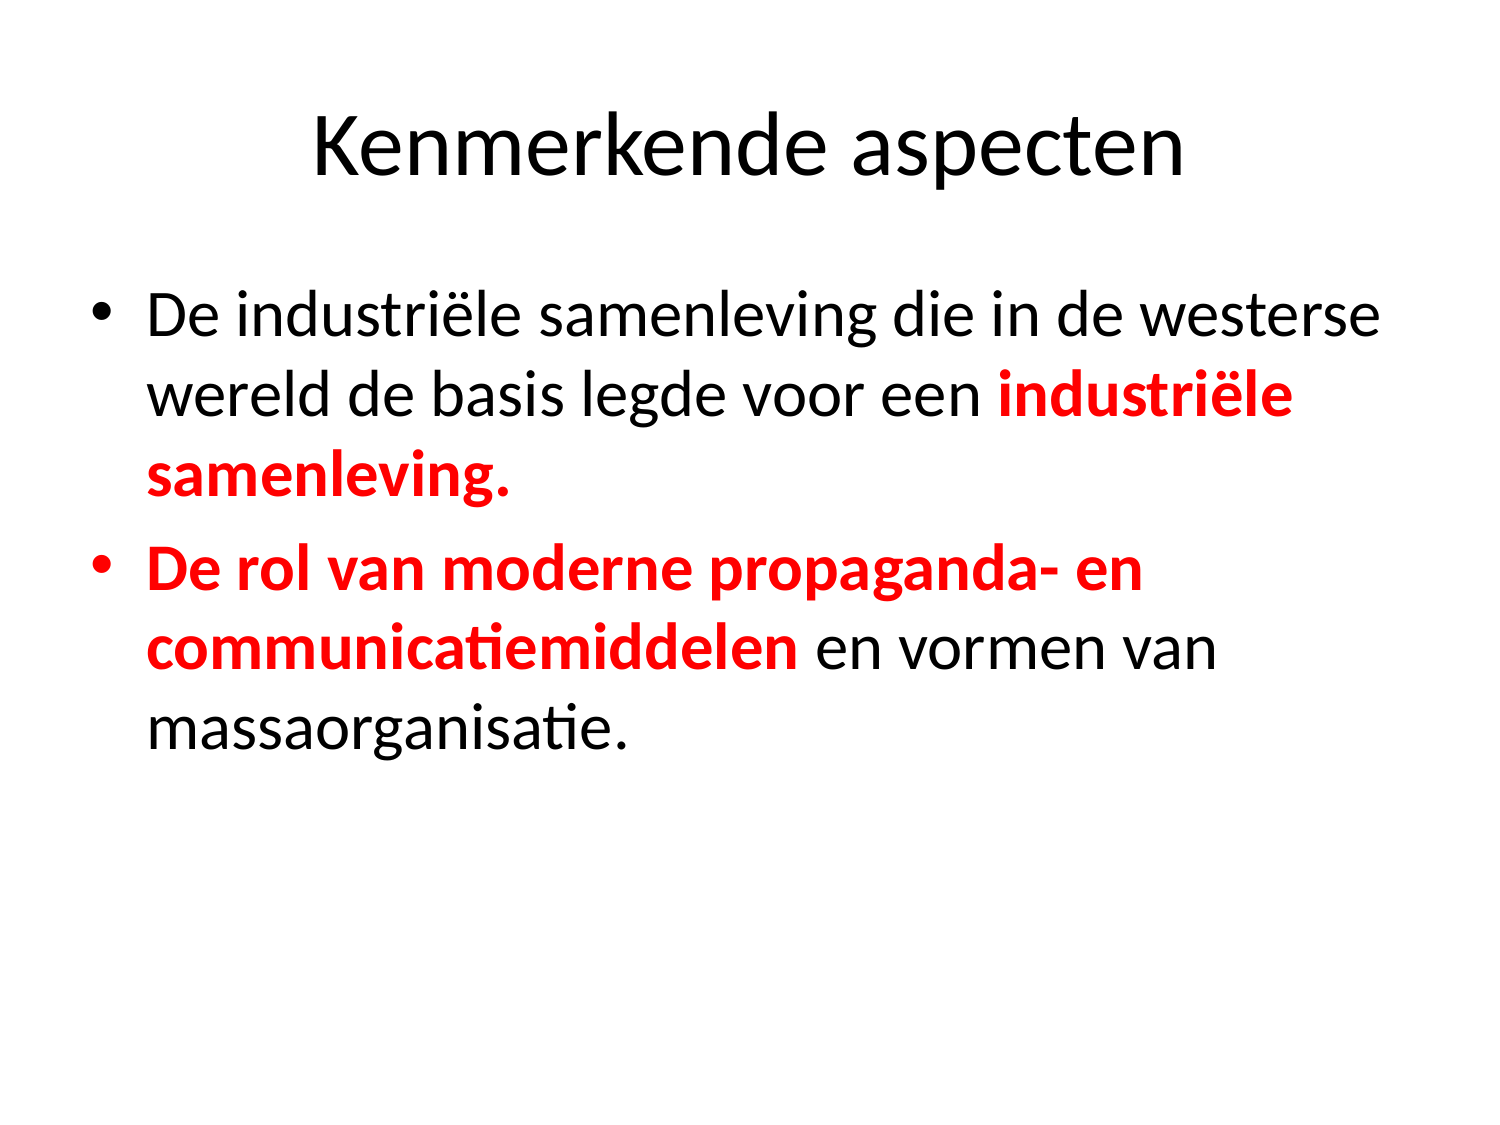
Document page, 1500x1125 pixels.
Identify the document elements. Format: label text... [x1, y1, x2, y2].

title Kenmerkende aspecten [75, 45, 1425, 233]
list De industriële samenleving die in de westerse wereld de basis legde voor een industriële samenleving. De rol van moderne propaganda- en communicatiemiddelen en vormen van massaorganisatie. [75, 262, 1425, 1005]
